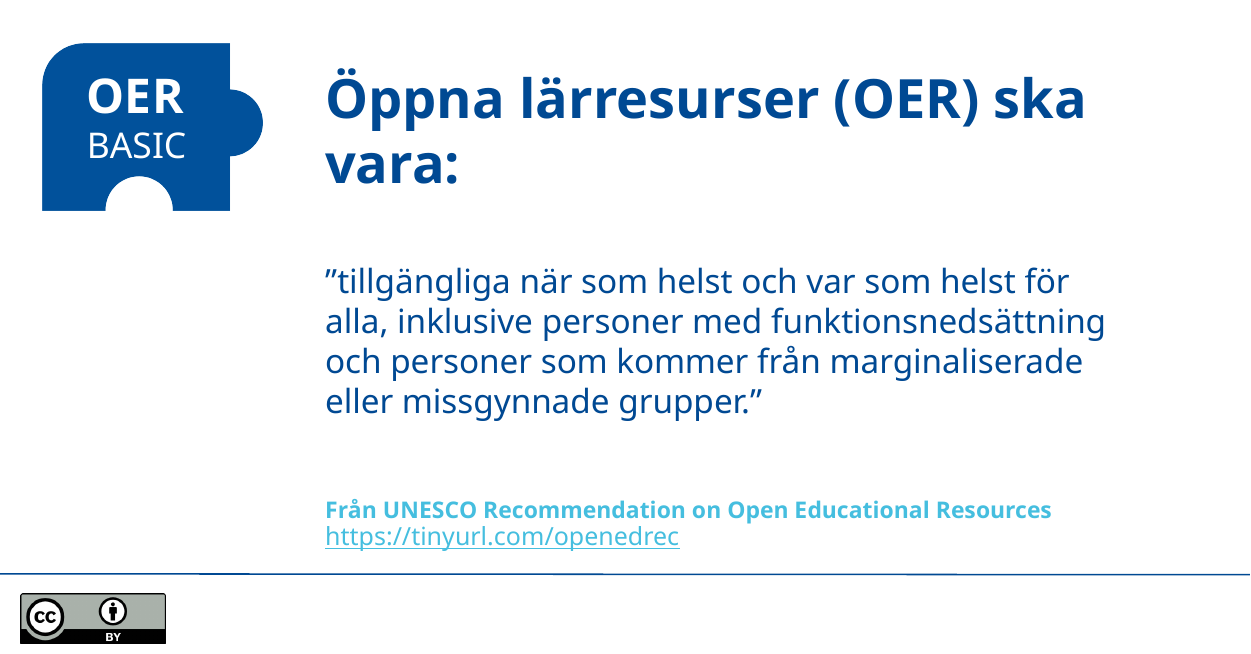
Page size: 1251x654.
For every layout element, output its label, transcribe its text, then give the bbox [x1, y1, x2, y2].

text_box ”tillgängliga när som helst och var som helst för alla, inklusive personer med funktionsnedsättning och personer som kommer från marginaliserade eller missgynnade grupper.” [312, 247, 1129, 465]
text_box Öppna lärresurser (OER) ska vara: [312, 52, 1158, 207]
picture [41, 43, 263, 212]
picture [20, 592, 166, 645]
text_box OER BASIC [266, 50, 410, 181]
text_box [0, 582, 1250, 654]
text_box Från UNESCO Recommendation on Open Educational Resources [312, 482, 1250, 535]
text_box https://tinyurl.com/openedrec [312, 508, 765, 567]
